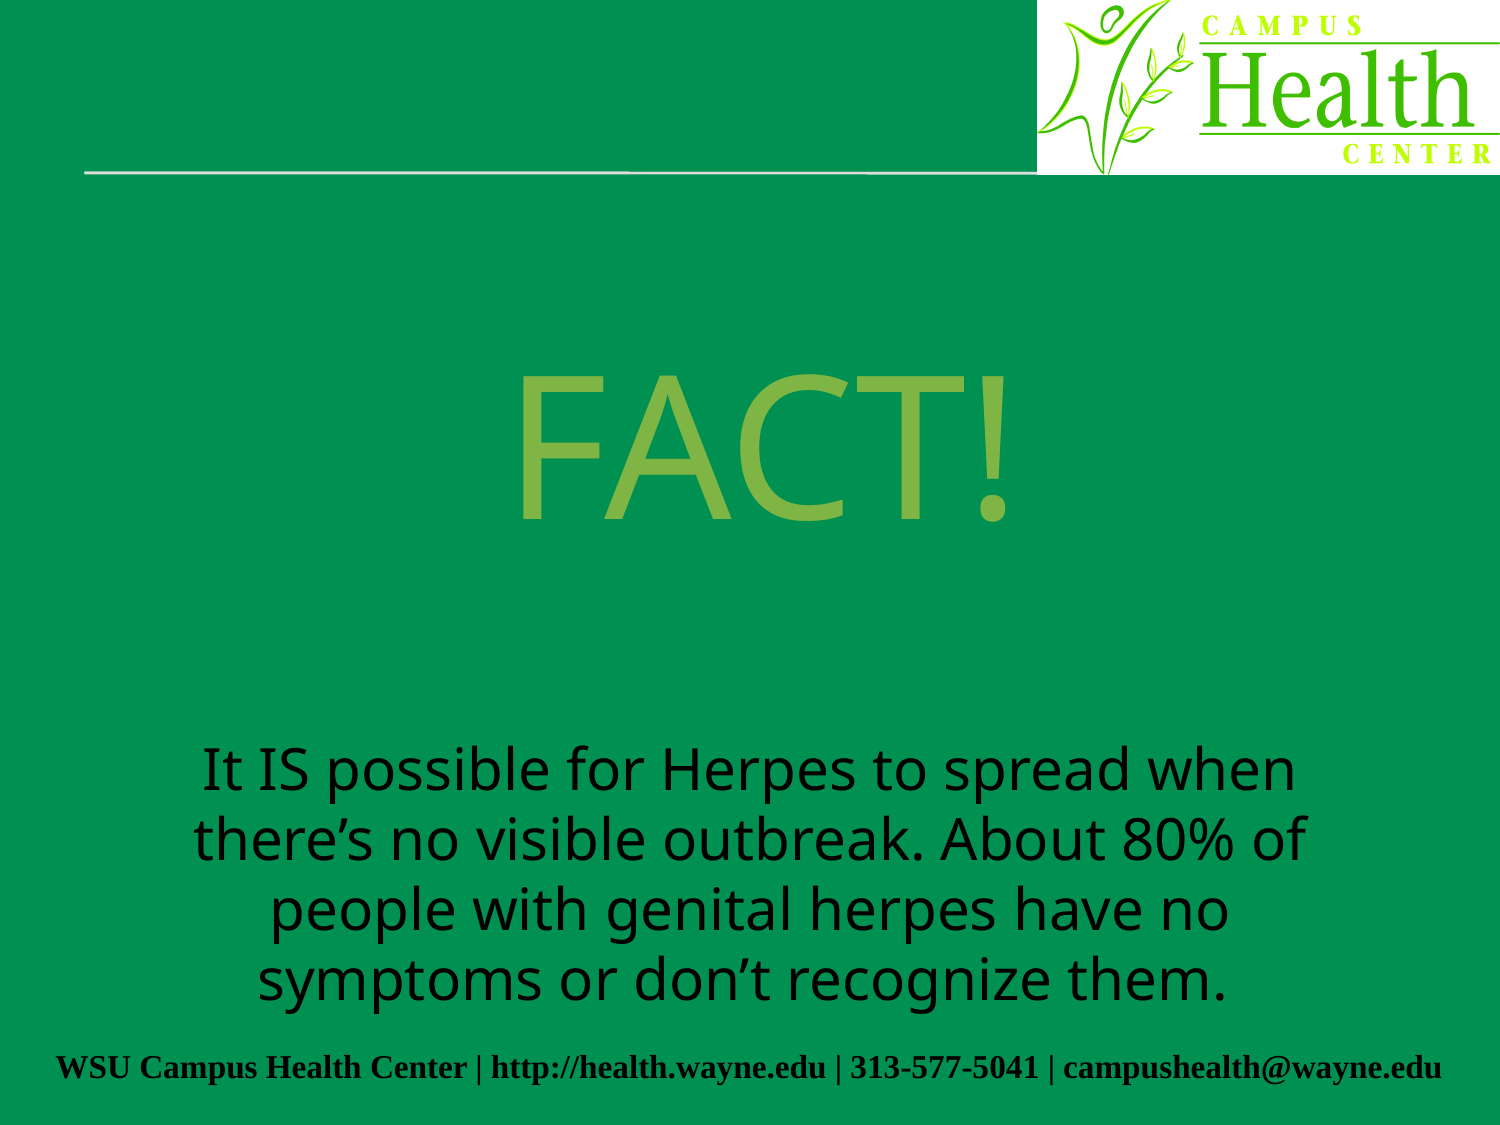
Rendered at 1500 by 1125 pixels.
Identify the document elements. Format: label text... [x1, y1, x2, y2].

text_box It IS possible for Herpes to spread when there’s no visible outbreak. About 80% of people with genital herpes have no symptoms or don’t recognize them. [162, 724, 1338, 1020]
footer WSU Campus Health Center | http://health.wayne.edu | 313-577-5041 | campushealth@wayne.edu [0, 1037, 1500, 1125]
picture [1037, 0, 1500, 176]
list FACT! [50, 312, 1475, 998]
